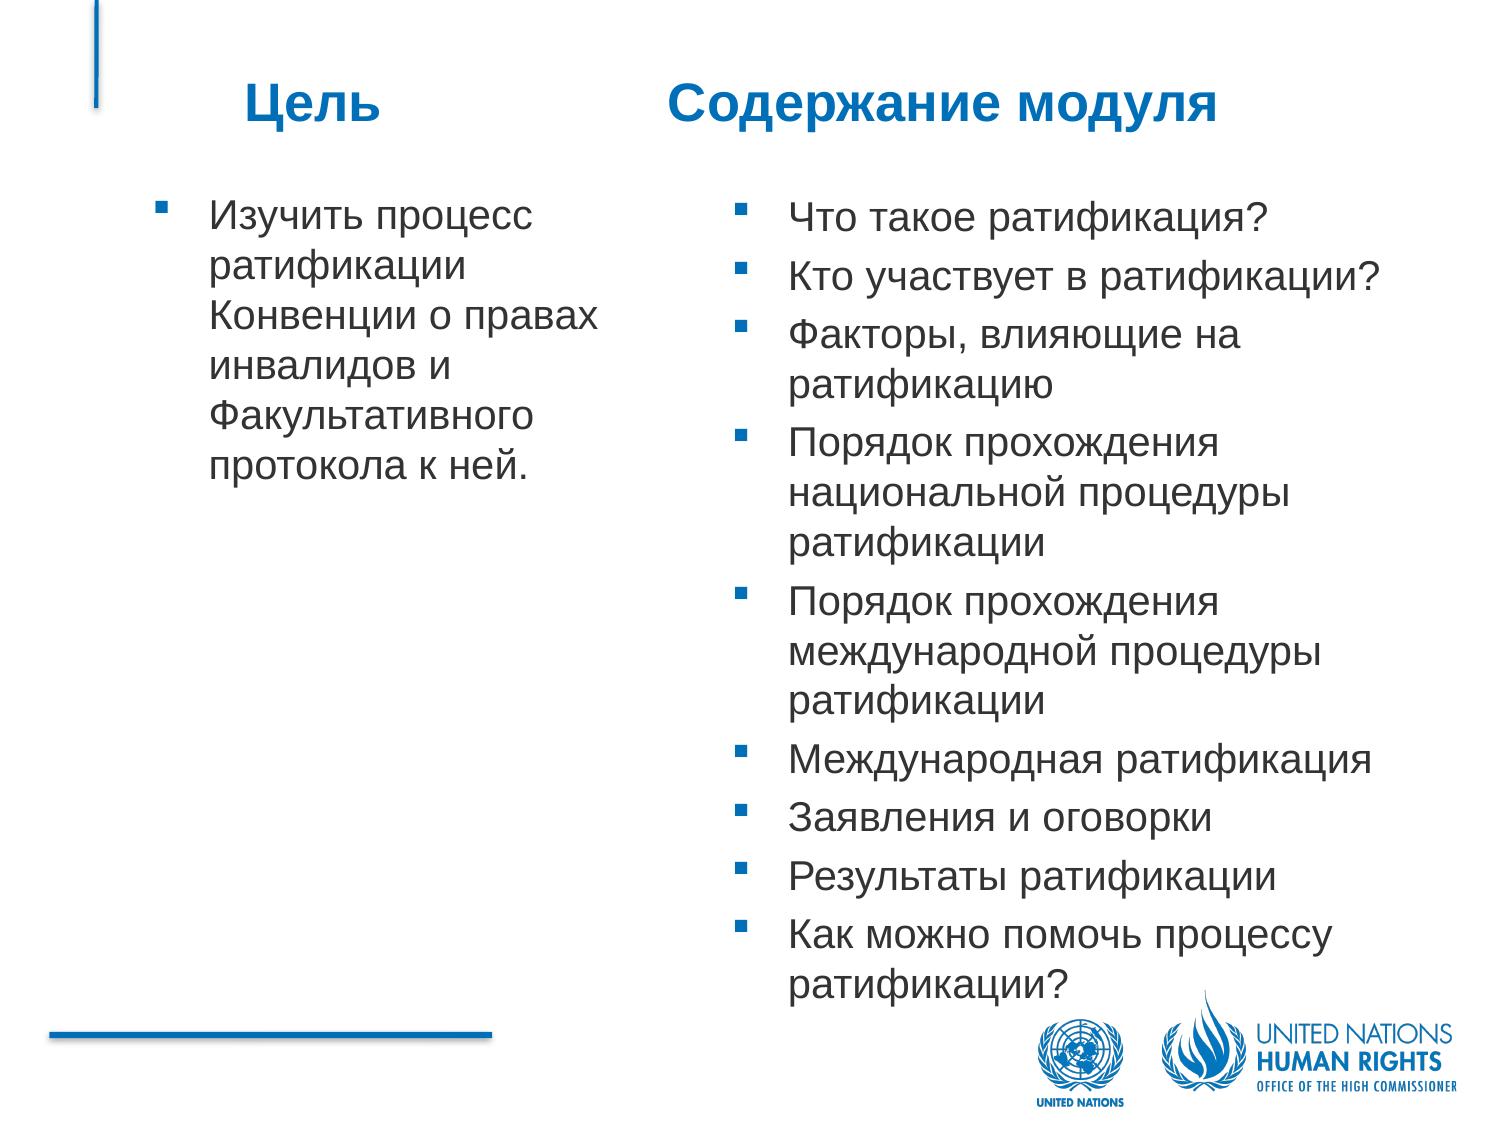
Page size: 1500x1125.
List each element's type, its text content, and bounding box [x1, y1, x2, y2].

text_box Содержание модуля [653, 60, 1235, 140]
text_box Цель [229, 60, 398, 140]
text_box Что такое ратификация? Кто участвует в ратификации? Факторы, влияющие на ратификацию Порядок прохождения национальной процедуры ратификации Порядок прохождения международной процедуры ратификации Международная ратификация Заявления и оговорки Результаты ратификации Как можно помочь процессу ратификации? [716, 182, 1461, 1125]
text_box Изучить процесс ратификации Конвенции о правах инвалидов и Факультативного протокола к ней. [137, 180, 675, 636]
